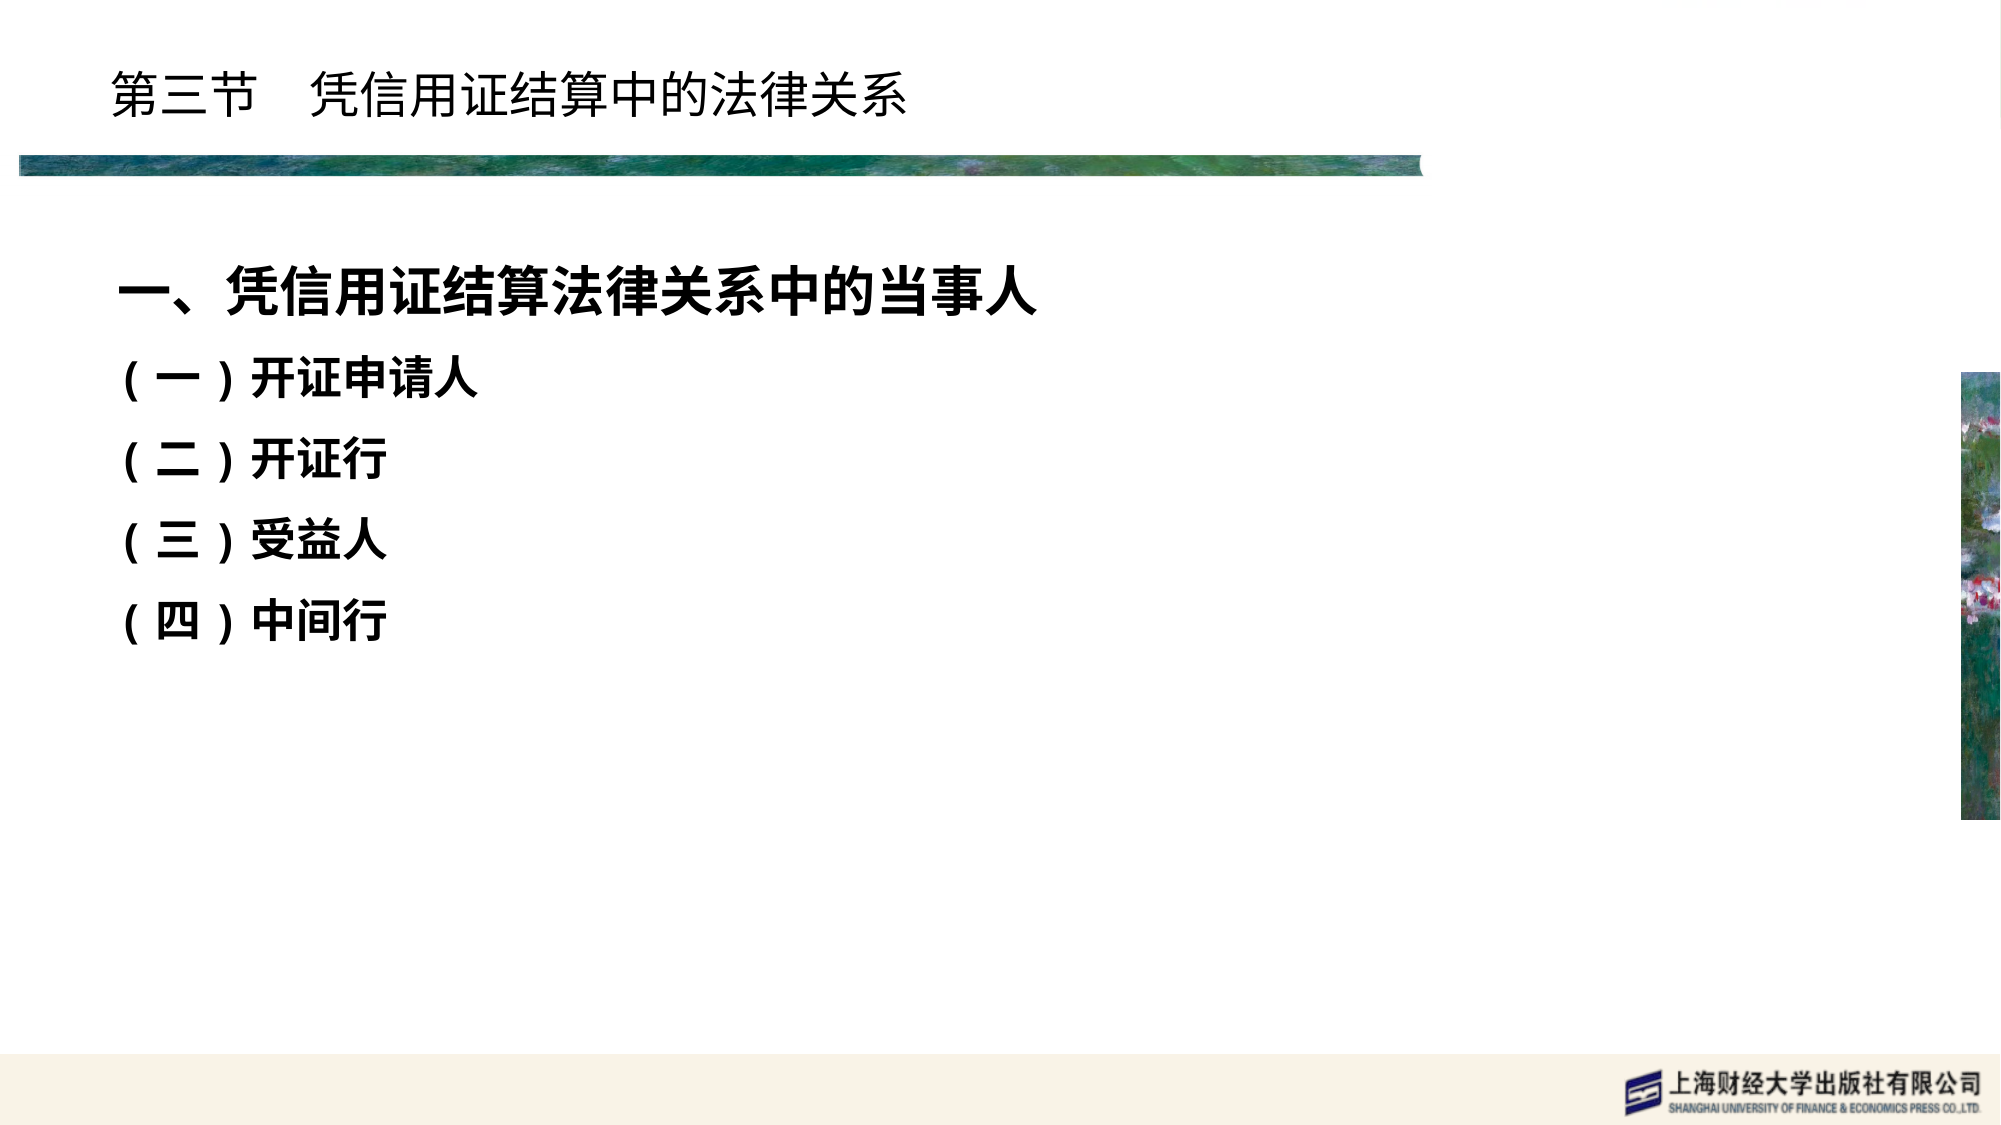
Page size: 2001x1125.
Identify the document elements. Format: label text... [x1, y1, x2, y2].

picture [0, 0, 2001, 1125]
title 第三节 凭信用证结算中的法律关系 [94, 42, 1451, 146]
list 一、凭信用证结算法律关系中的当事人 (一)开证申请人 (二)开证行 (三)受益人 (四)中间行 [102, 233, 1898, 1032]
